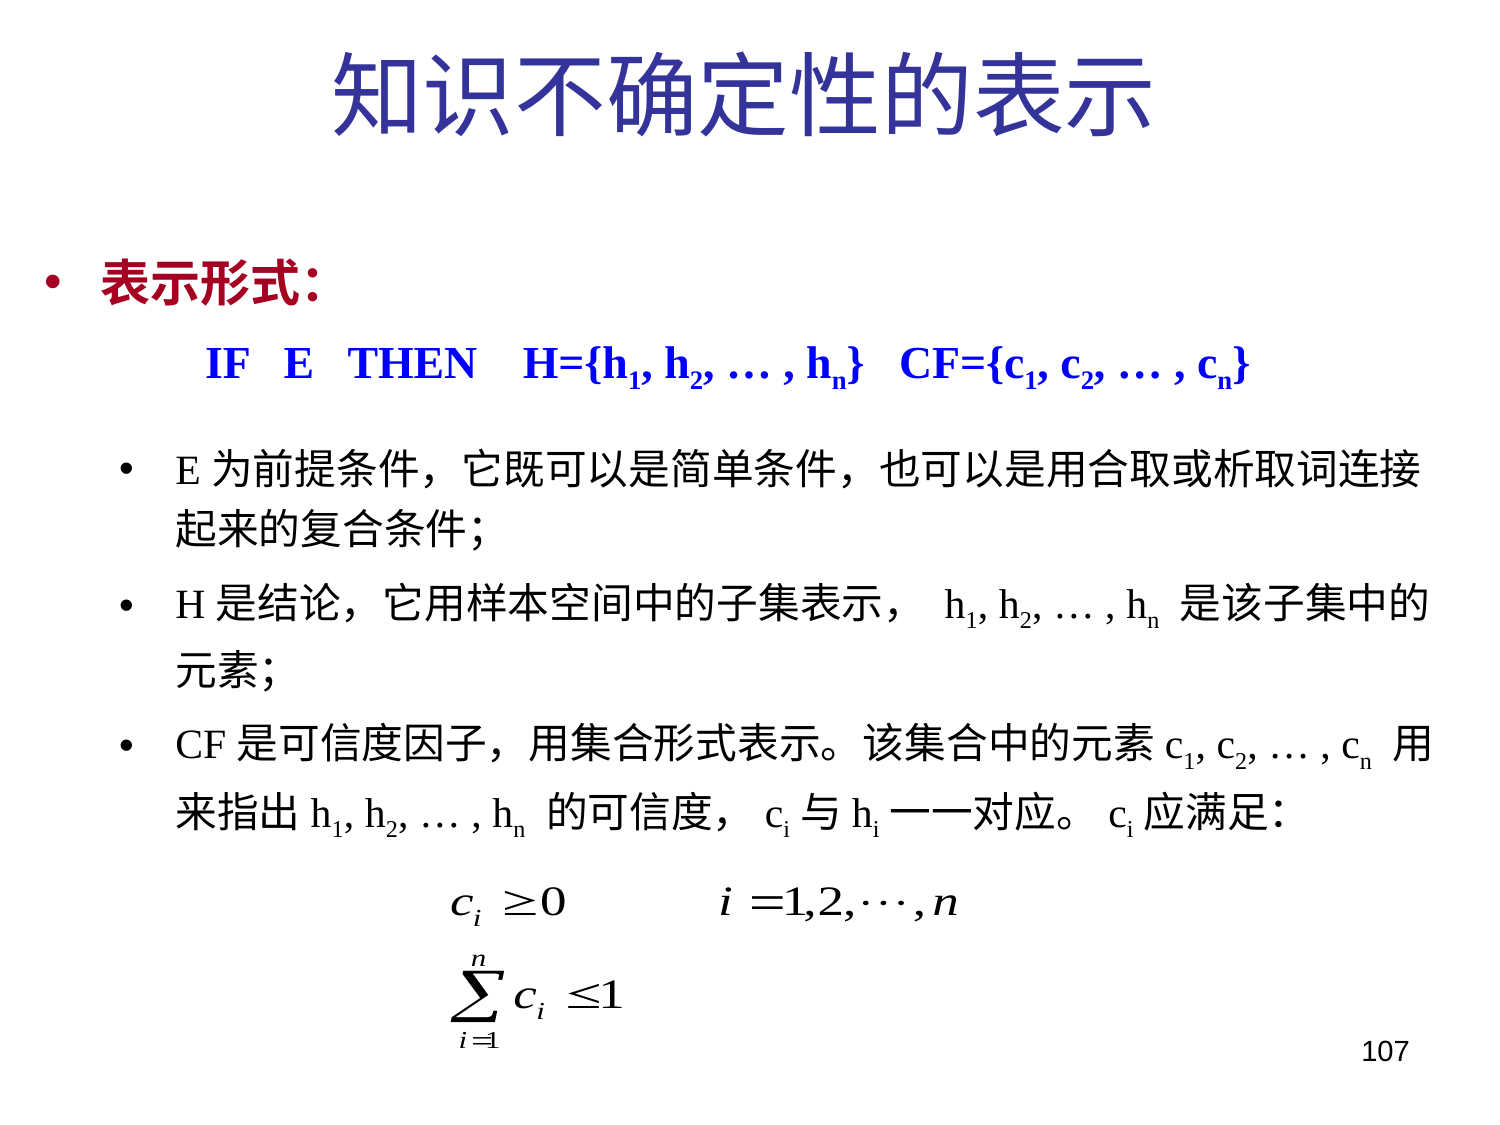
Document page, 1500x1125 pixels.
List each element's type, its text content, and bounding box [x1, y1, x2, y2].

text_box 知识不确定性的表示 [147, 31, 1341, 155]
text_box 表示形式： IF E THEN H={h1, h2, … , hn} CF={c1, c2, … , cn} E为前提条件，它既可以是简单条件，也可以是用合取或析取词连接起来的复合条件； H是结论，它用样本空间中的子集表示， h1, h2, … , hn 是该子集中的元素； CF是可信度因子，用集合形式表示。该集合中的元素c1, c2, … , cn 用来指出h1, h2, … , hn 的可信度，ci与hi一一对应。ci应满足： [29, 231, 1477, 850]
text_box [442, 875, 969, 1058]
slide_number 107 [1074, 1024, 1425, 1103]
